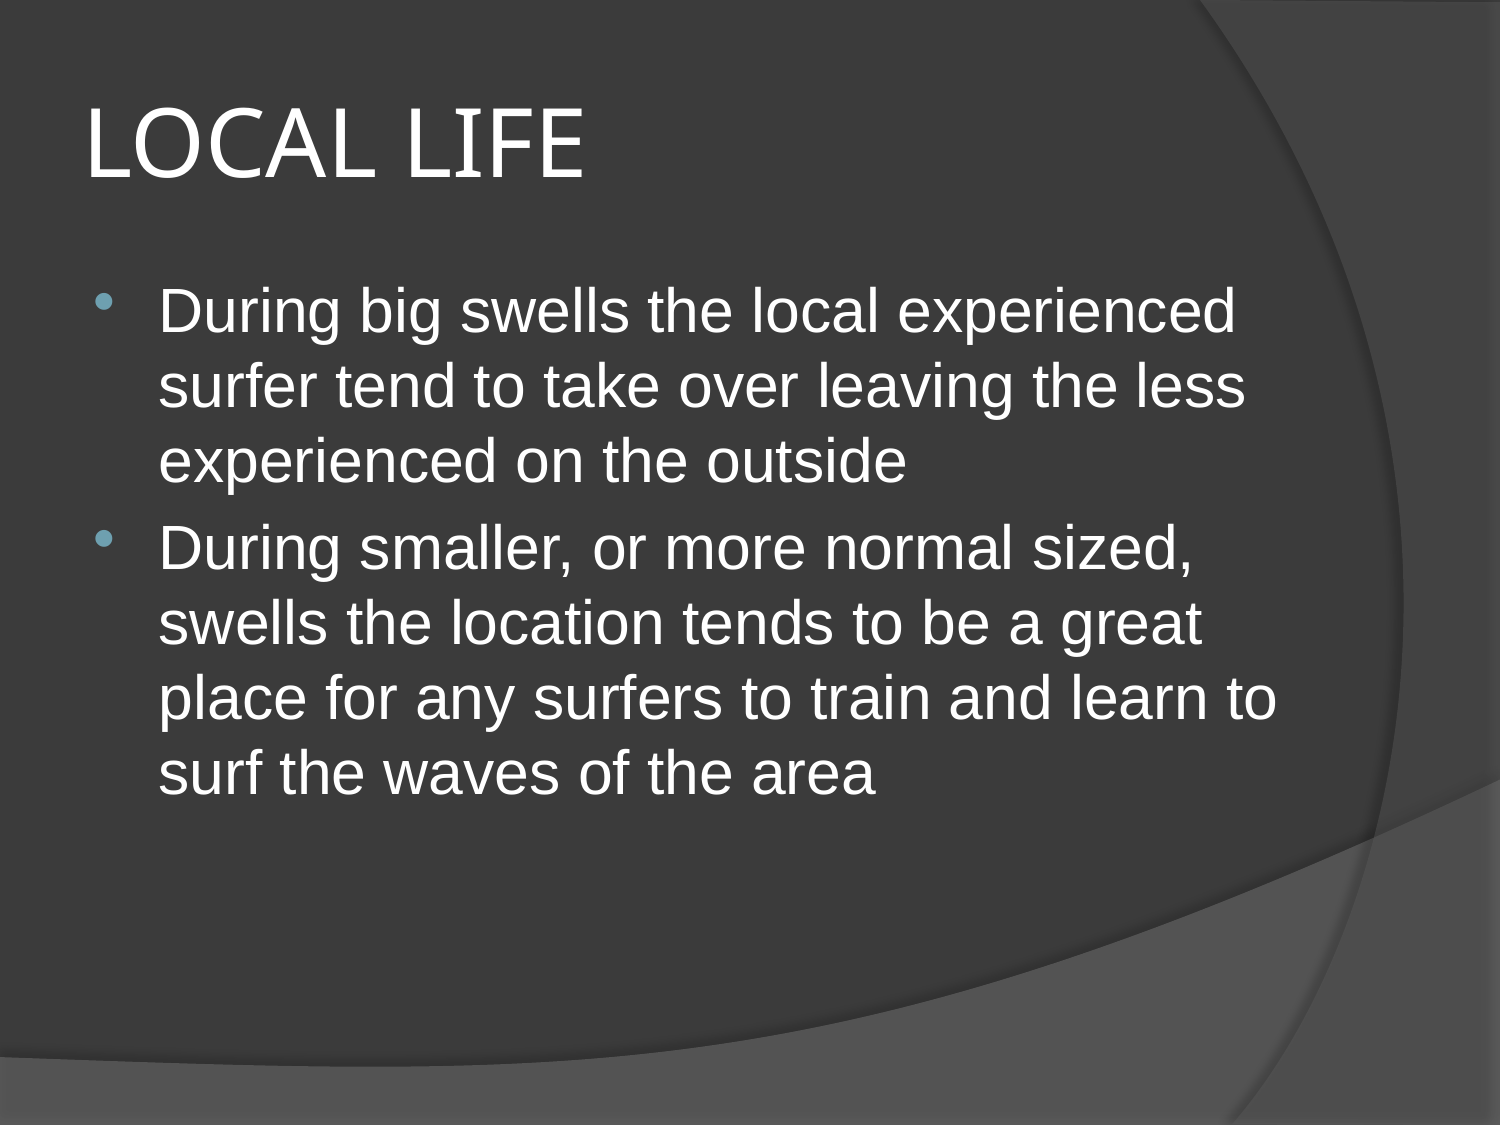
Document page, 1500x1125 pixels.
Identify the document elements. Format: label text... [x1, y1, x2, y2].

title LOCAL LIFE [75, 45, 1300, 233]
list During big swells the local experienced surfer tend to take over leaving the less experienced on the outside During smaller, or more normal sized, swells the location tends to be a great place for any surfers to train and learn to surf the waves of the area [75, 262, 1300, 1005]
